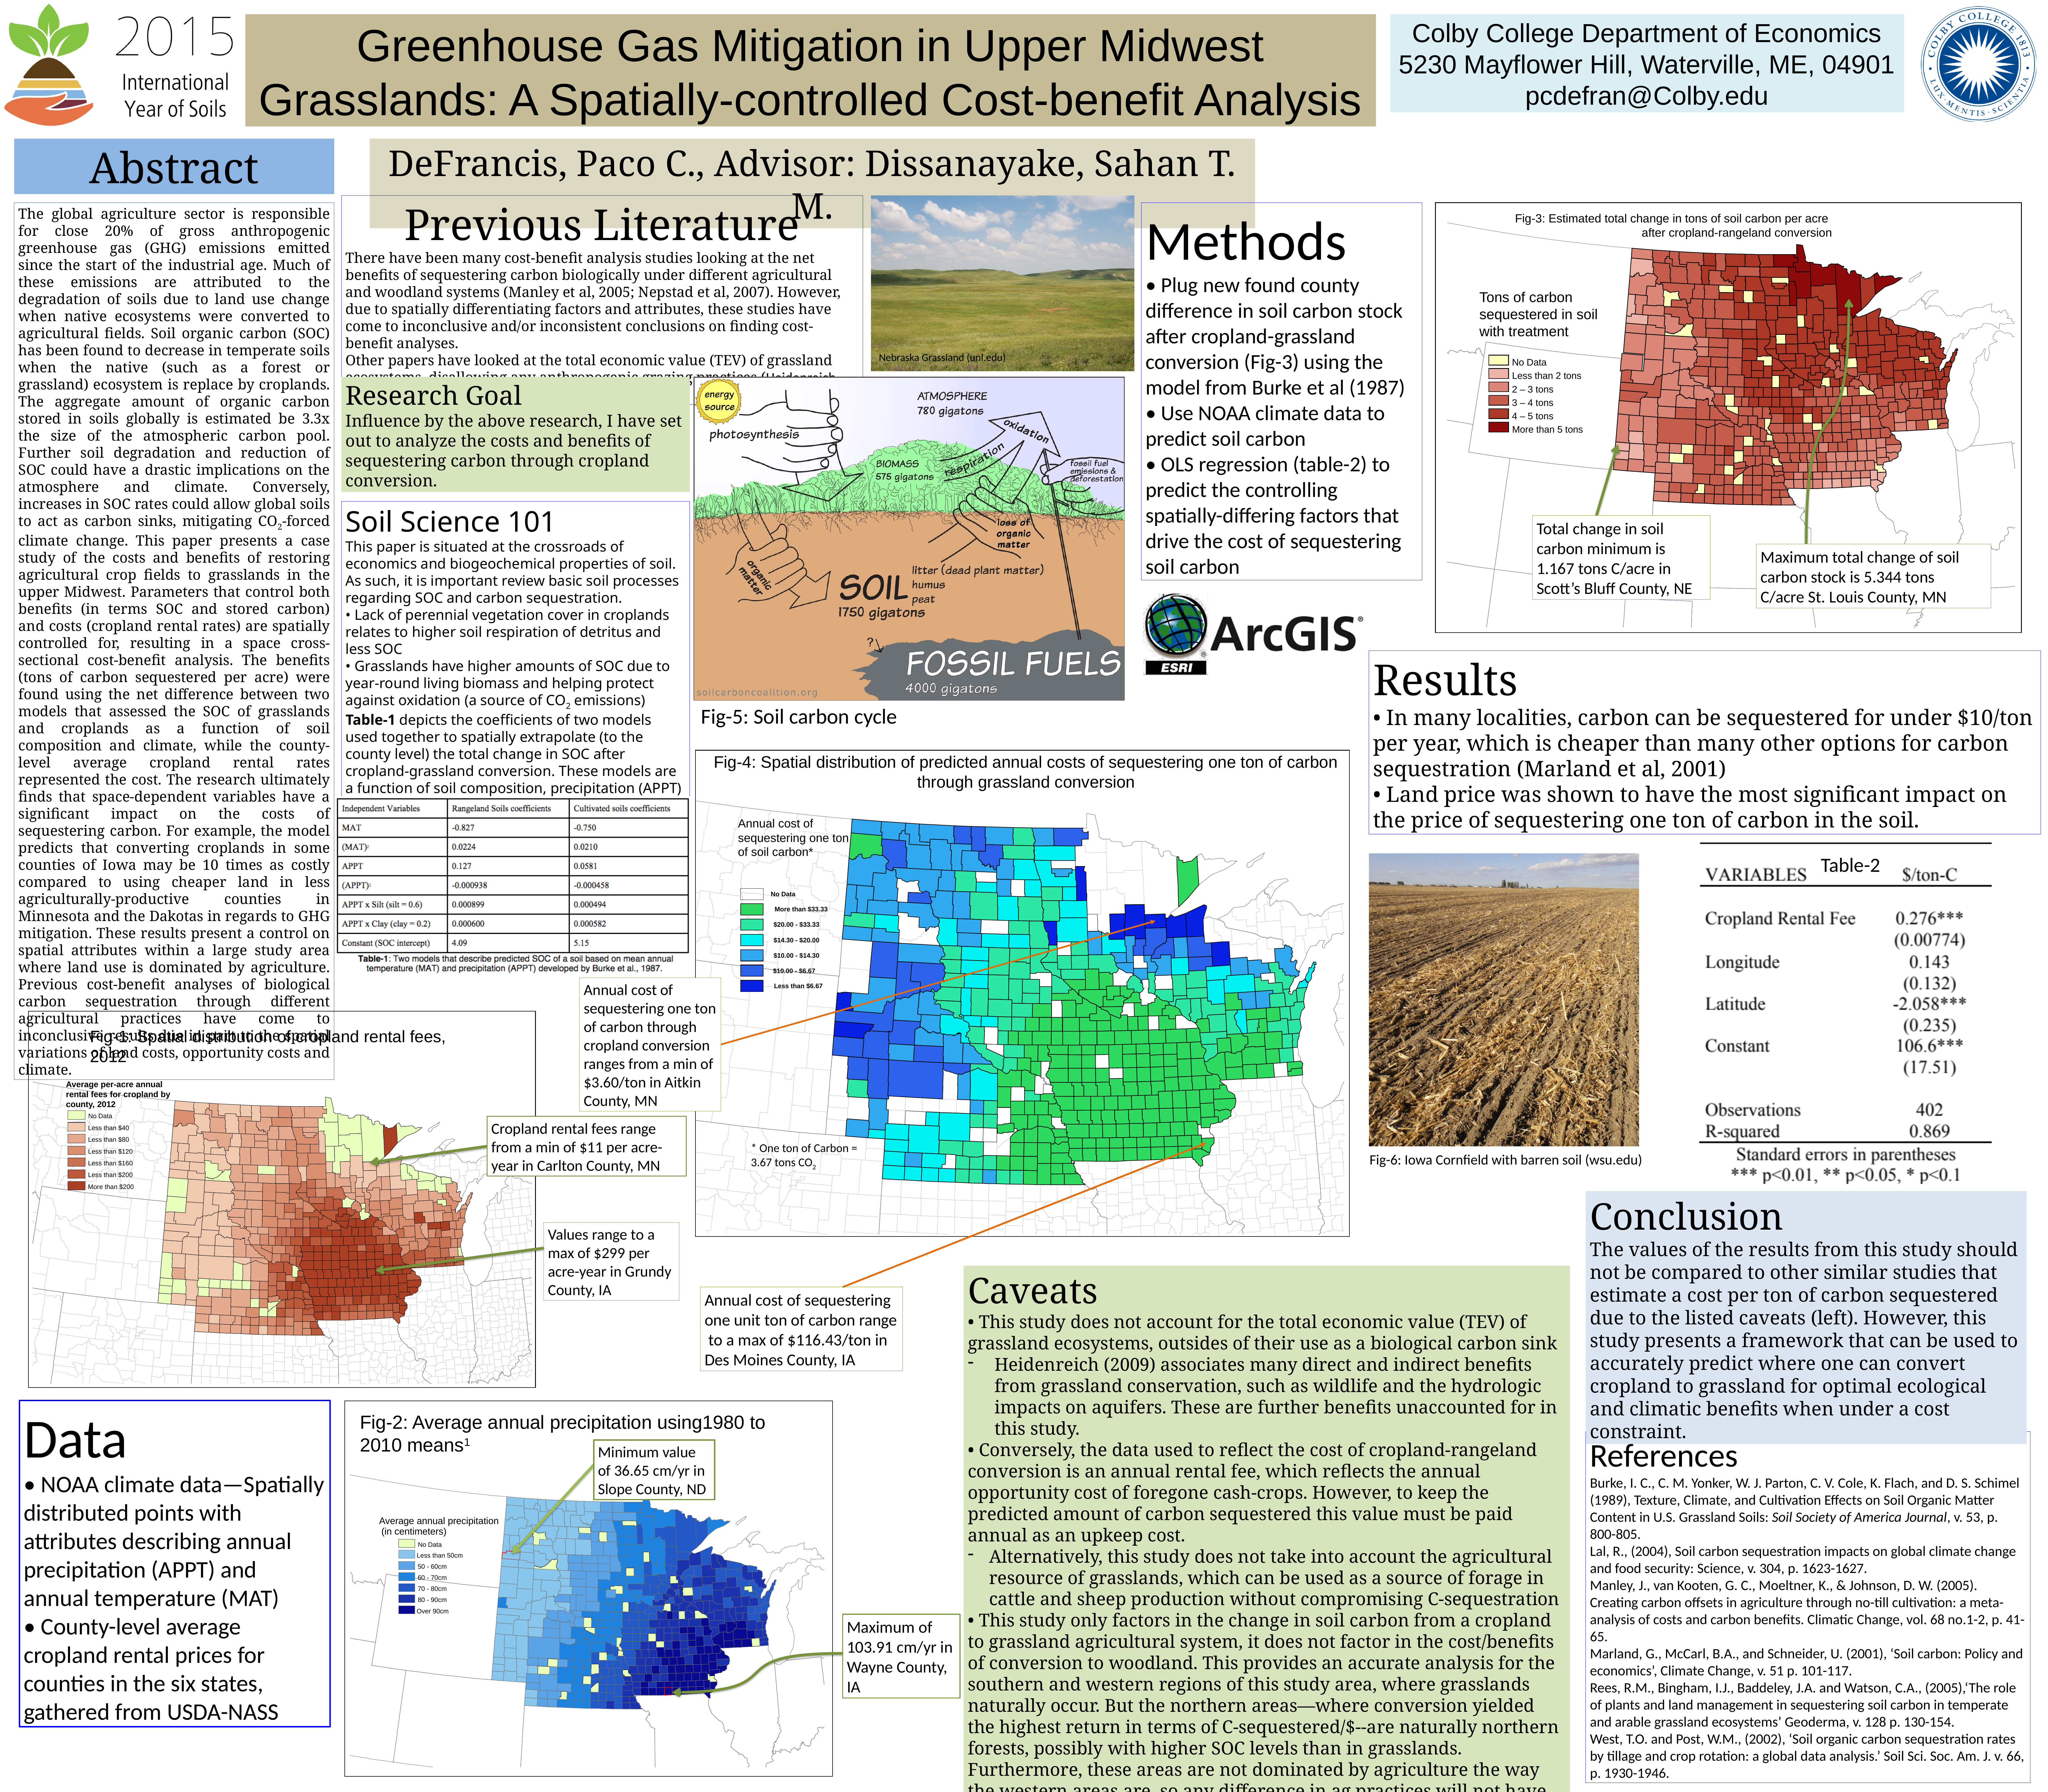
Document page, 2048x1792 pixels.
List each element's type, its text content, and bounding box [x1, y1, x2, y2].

text_box Annual cost of sequestering one unit ton of carbon range to a max of $116.43/ton in Des Moines County, IA [700, 1287, 903, 1371]
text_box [695, 750, 1350, 1236]
picture [1369, 853, 1639, 1146]
text_box Maximum of 103.91 cm/yr in Wayne County, IA [843, 1614, 960, 1698]
text_box Methods • Plug new found county difference in soil carbon stock after cropland-grassland conversion (Fig-3) using the model from Burke et al (1987) • Use NOAA climate data to predict soil carbon • OLS regression (table-2) to predict the controlling spatially-differing factors that drive the cost of sequestering soil carbon [1141, 203, 1417, 580]
picture [1141, 594, 1365, 676]
text_box Values range to a max of $299 per acre-year in Grundy County, IA [544, 1222, 679, 1300]
text_box Research Goal Influence by the above research, I have set out to analyze the costs and benefits of sequestering carbon through cropland conversion. [341, 377, 690, 492]
text_box Fig-6: Iowa Cornfield with barren soil (wsu.edu) [1365, 1148, 1595, 1170]
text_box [672, 1653, 843, 1693]
picture [693, 377, 1125, 701]
picture [334, 796, 693, 975]
picture [871, 195, 1134, 371]
text_box Previous Literature There have been many cost-benefit analysis studies looking at the net benefits of sequestering carbon biologically under different agricultural and woodland systems (Manley et al, 2005; Nepstad et al, 2007). However, due to spatially differentiating factors and attributes, these studies have come to inconclusive and/or inconsistent conclusions on finding cost-benefit analyses. Other papers have looked at the total economic value (TEV) of grassland ecosystems, disallowing any anthropogenic grazing practices (Heidenreich , 2009). [341, 195, 863, 405]
text_box Conclusion The values of the results from this study should not be compared to other similar studies that estimate a cost per ton of carbon sequestered due to the listed caveats (left). However, this study presents a framework that can be used to accurately predict where one can convert cropland to grassland for optimal ecological and climatic benefits when under a cost constraint. [1585, 1191, 2027, 1444]
picture [1, 0, 238, 129]
text_box Annual cost of sequestering one ton of carbon through cropland conversion ranges from a min of $3.60/ton in Aitkin County, MN [579, 978, 694, 1111]
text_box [843, 1143, 1207, 1287]
text_box Caveats • This study does not account for the total economic value (TEV) of grassland ecosystems, outsides of their use as a biological carbon sink Heidenreich (2009) associates many direct and indirect benefits from grassland conservation, such as wildlife and the hydrologic impacts on aquifers. These are further benefits unaccounted for in this study. • Conversely, the data used to reflect the cost of cropland-rangeland conversion is an annual rental fee, which reflects the annual opportunity cost of foregone cash-crops. However, to keep the predicted amount of carbon sequestered this value must be paid annual as an upkeep cost. Alternatively, this study does not take into account the agricultural resource of grasslands, which can be used as a source of forage in cattle and sheep production without compromising C-sequestration • This study only factors in the change in soil carbon from a cropland to grassland agricultural system, it does not factor in the cost/benefits of conversion to woodland. This provides an accurate analysis for the southern and western regions of this study area, where grasslands naturally occur. But the northern areas—where conversion yielded the highest return in terms of C-sequestered/$--are naturally northern forests, possibly with higher SOC levels than in grasslands. Furthermore, these areas are not dominated by agriculture the way the western areas are, so any difference in ag practices will not have as significant an impact. [963, 1265, 1570, 1792]
text_box Fig-5: Soil carbon cycle [697, 703, 1074, 730]
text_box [1417, 203, 2022, 653]
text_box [369, 1146, 487, 1163]
text_box Results • In many localities, carbon can be sequestered for under $10/ton per year, which is cheaper than many other options for carbon sequestration (Marland et al, 2001) • Land price was shown to have the most significant impact on the price of sequestering one ton of carbon in the soil. [1369, 651, 2041, 834]
text_box Soil Science 101 This paper is situated at the crossroads of economics and biogeochemical properties of soil. As such, it is important review basic soil processes regarding SOC and carbon sequestration. • Lack of perennial vegetation cover in croplands relates to higher soil respiration of detritus and less SOC • Grasslands have higher amounts of SOC due to year-round living biomass and helping protect against oxidation (a source of CO2 emissions) Table-1 depicts the coefficients of two models used together to spatially extrapolate (to the county level) the total change in SOC after cropland-grassland conversion. These models are a function of soil composition, precipitation (APPT) and mean annual temperature (MAT). [341, 501, 690, 796]
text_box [512, 1465, 594, 1554]
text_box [345, 1401, 833, 1777]
picture [1921, 6, 2036, 122]
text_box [1596, 843, 2048, 1184]
text_box Data • NOAA climate data—Spatially distributed points with attributes describing annual precipitation (APPT) and annual temperature (MAT) • County-level average cropland rental prices for counties in the six states, gathered from USDA-NASS [19, 1400, 330, 1727]
text_box Greenhouse Gas Mitigation in Upper Midwest Grasslands: A Spatially-controlled Cost-benefit Analysis [245, 14, 1376, 127]
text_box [375, 1248, 544, 1271]
text_box References Burke, I. C., C. M. Yonker, W. J. Parton, C. V. Cole, K. Flach, and D. S. Schimel (1989), Texture, Climate, and Cultivation Effects on Soil Organic Matter Content in U.S. Grassland Soils: Soil Society of America Journal, v. 53, p. 800-805. Lal, R., (2004), Soil carbon sequestration impacts on global climate change and food security: Science, v. 304, p. 1623-1627. Manley, J., van Kooten, G. C., Moeltner, K., & Johnson, D. W. (2005). Creating carbon offsets in agriculture through no-till cultivation: a meta-analysis of costs and carbon benefits. Climatic Change, vol. 68 no.1-2, p. 41-65. Marland, G., McCarl, B.A., and Schneider, U. (2001), ‘Soil carbon: Policy and economics’, Climate Change, v. 51 p. 101-117. Rees, R.M., Bingham, I.J., Baddeley, J.A. and Watson, C.A., (2005),‘The role of plants and land management in sequestering soil carbon in temperate and arable grassland ecosystems’ Geoderma, v. 128 p. 130-154. West, T.O. and Post, W.M., (2002), ‘Soil organic carbon sequestration rates by tillage and crop rotation: a global data analysis.’ Soil Sci. Soc. Am. J. v. 66, p. 1930-1946. [1585, 1431, 2030, 1783]
text_box Cropland rental fees range from a min of $11 per acre-year in Carlton County, MN [536, 1116, 686, 1176]
text_box DeFrancis, Paco C., Advisor: Dissanayake, Sahan T. M. [369, 139, 1255, 228]
text_box Abstract [14, 139, 334, 194]
text_box Colby College Department of Economics 5230 Mayflower Hill, Waterville, ME, 04901 pcdefran@Colby.edu [1390, 14, 1904, 112]
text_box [28, 1002, 536, 1388]
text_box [1703, 402, 1952, 445]
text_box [720, 921, 1156, 1046]
text_box The global agriculture sector is responsible for close 20% of gross anthropogenic greenhouse gas (GHG) emissions emitted since the start of the industrial age. Much of these emissions are attributed to the degradation of soils due to land use change when native ecosystems were converted to agricultural fields. Soil organic carbon (SOC) has been found to decrease in temperate soils when the native (such as a forest or grassland) ecosystem is replace by croplands. The aggregate amount of organic carbon stored in soils globally is estimated be 3.3x the size of the atmospheric carbon pool. Further soil degradation and reduction of SOC could have a drastic implications on the atmosphere and climate. Conversely, increases in SOC rates could allow global soils to act as carbon sinks, mitigating CO2-forced climate change. This paper presents a case study of the costs and benefits of restoring agricultural crop fields to grasslands in the upper Midwest. Parameters that control both benefits (in terms SOC and stored carbon) and costs (cropland rental rates) are spatially controlled for, resulting in a space cross-sectional cost-benefit analysis. The benefits (tons of carbon sequestered per acre) were found using the net difference between two models that assessed the SOC of grasslands and croplands as a function of soil composition and climate, while the county-level average cropland rental rates represented the cost. The research ultimately finds that space-dependent variables have a significant impact on the costs of sequestering carbon. For example, the model predicts that converting croplands in some counties of Iowa may be 10 times as costly compared to using cheaper land in less agriculturally-productive counties in Minnesota and the Dakotas in regards to GHG mitigation. These results present a control on spatial attributes within a large study area where land use is dominated by agriculture. Previous cost-benefit analyses of biological carbon sequestration through different agricultural practices have come to inconclusive results due in part to the spatial variations of land costs, opportunity costs and climate. [14, 203, 334, 1080]
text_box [1596, 444, 1618, 516]
